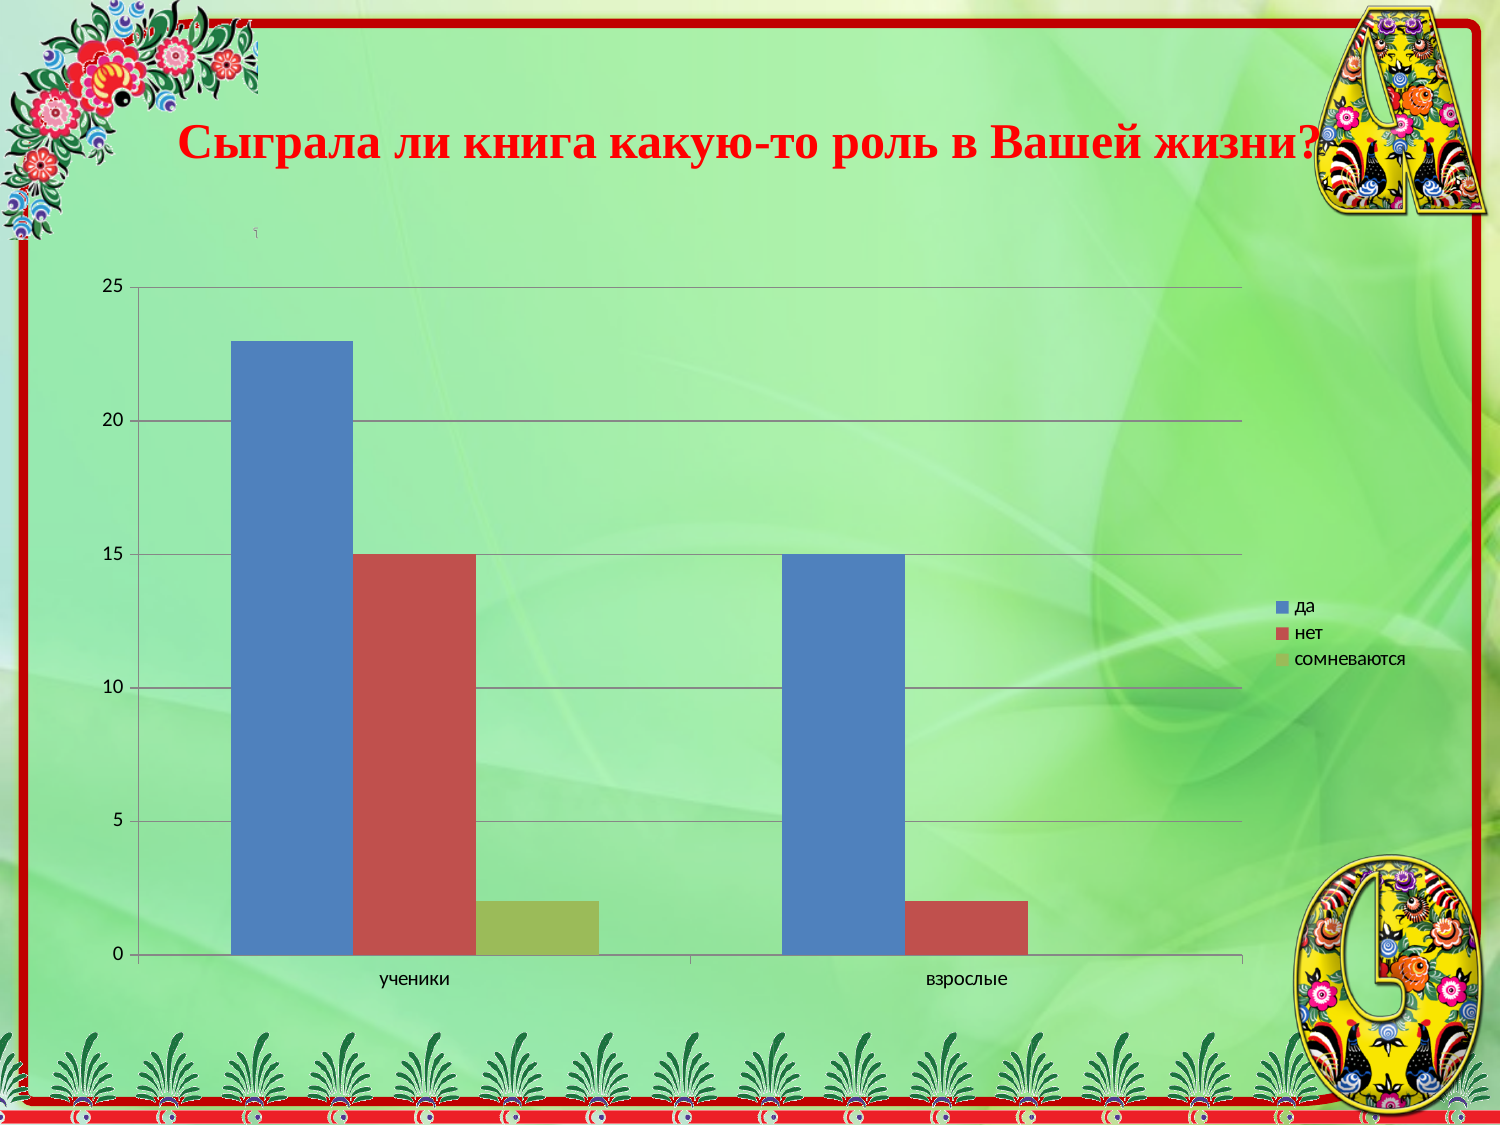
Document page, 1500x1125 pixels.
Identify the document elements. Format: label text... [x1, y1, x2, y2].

chart [74, 262, 1426, 1006]
title Сыграла ли книга какую-то роль в Вашей жизни? [75, 45, 1425, 233]
picture [0, 0, 1500, 1125]
